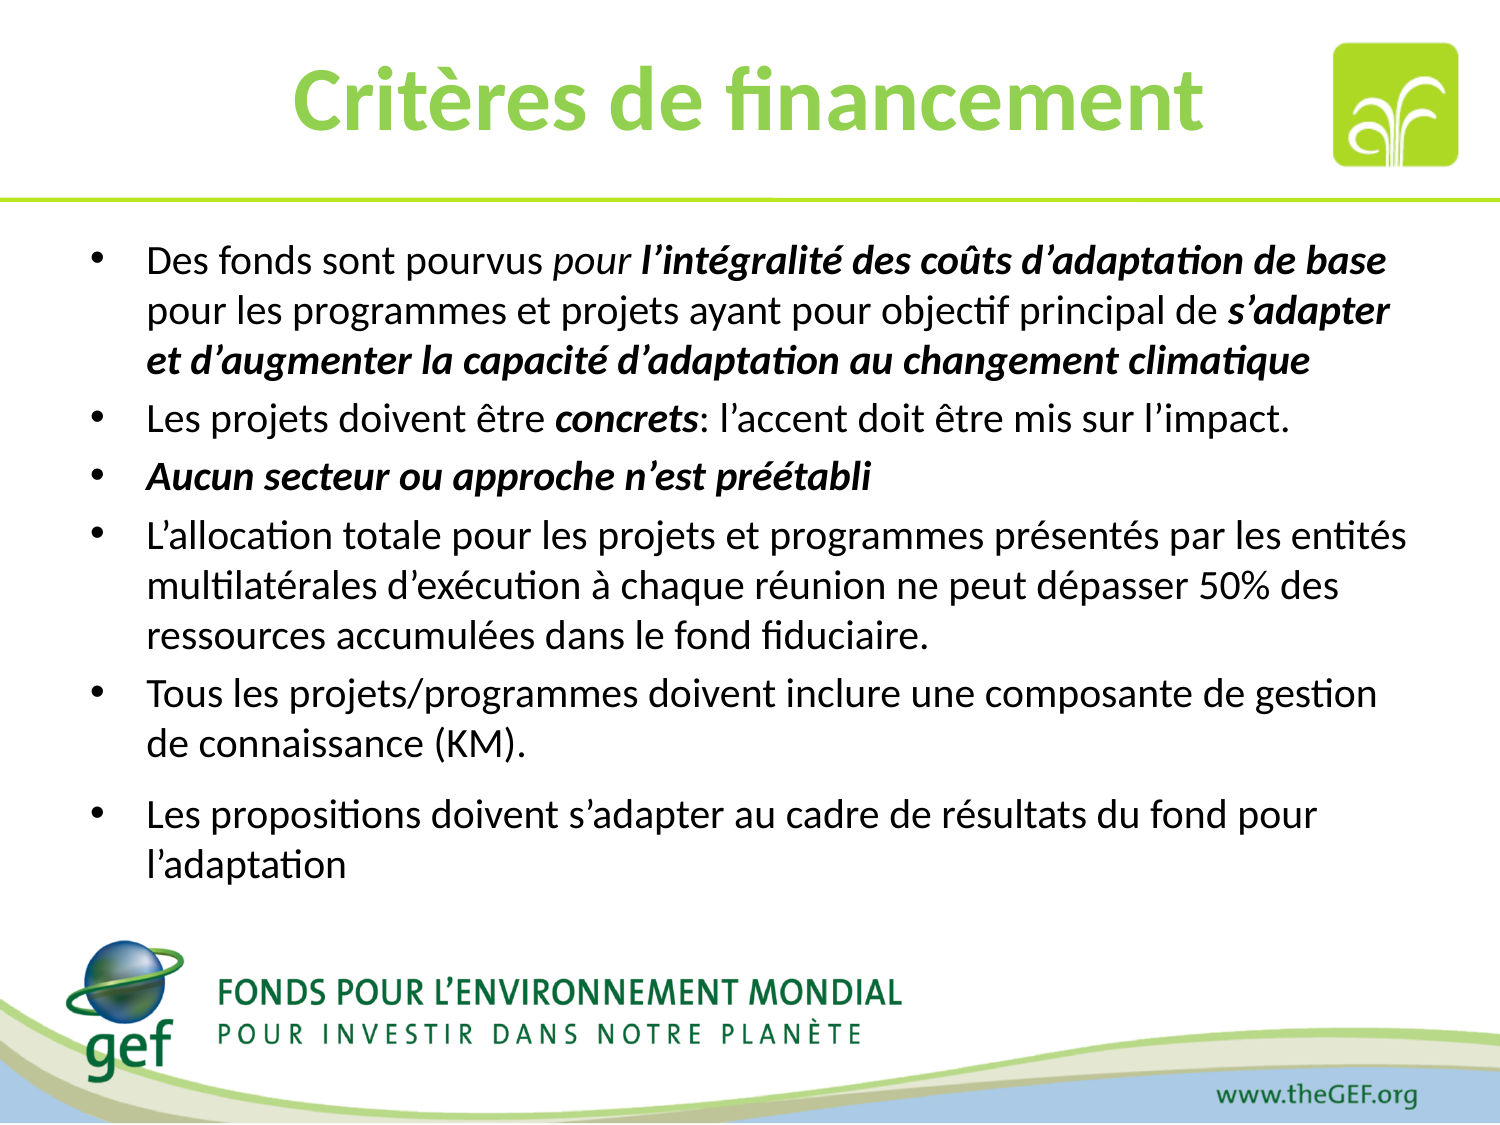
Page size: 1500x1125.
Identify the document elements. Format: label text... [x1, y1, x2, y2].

picture [0, 912, 1500, 1125]
list Des fonds sont pourvus pour l’intégralité des coûts d’adaptation de base pour les programmes et projets ayant pour objectif principal de s’adapter et d’augmenter la capacité d’adaptation au changement climatique Les projets doivent être concrets: l’accent doit être mis sur l’impact. Aucun secteur ou approche n’est préétabli L’allocation totale pour les projets et programmes présentés par les entités multilatérales d’exécution à chaque réunion ne peut dépasser 50% des ressources accumulées dans le fond fiduciaire. Tous les projets/programmes doivent inclure une composante de gestion de connaissance (KM). Les propositions doivent s’adapter au cadre de résultats du fond pour l’adaptation [74, 224, 1426, 938]
title Critères de financement [74, 0, 1426, 188]
picture [1299, 24, 1476, 181]
